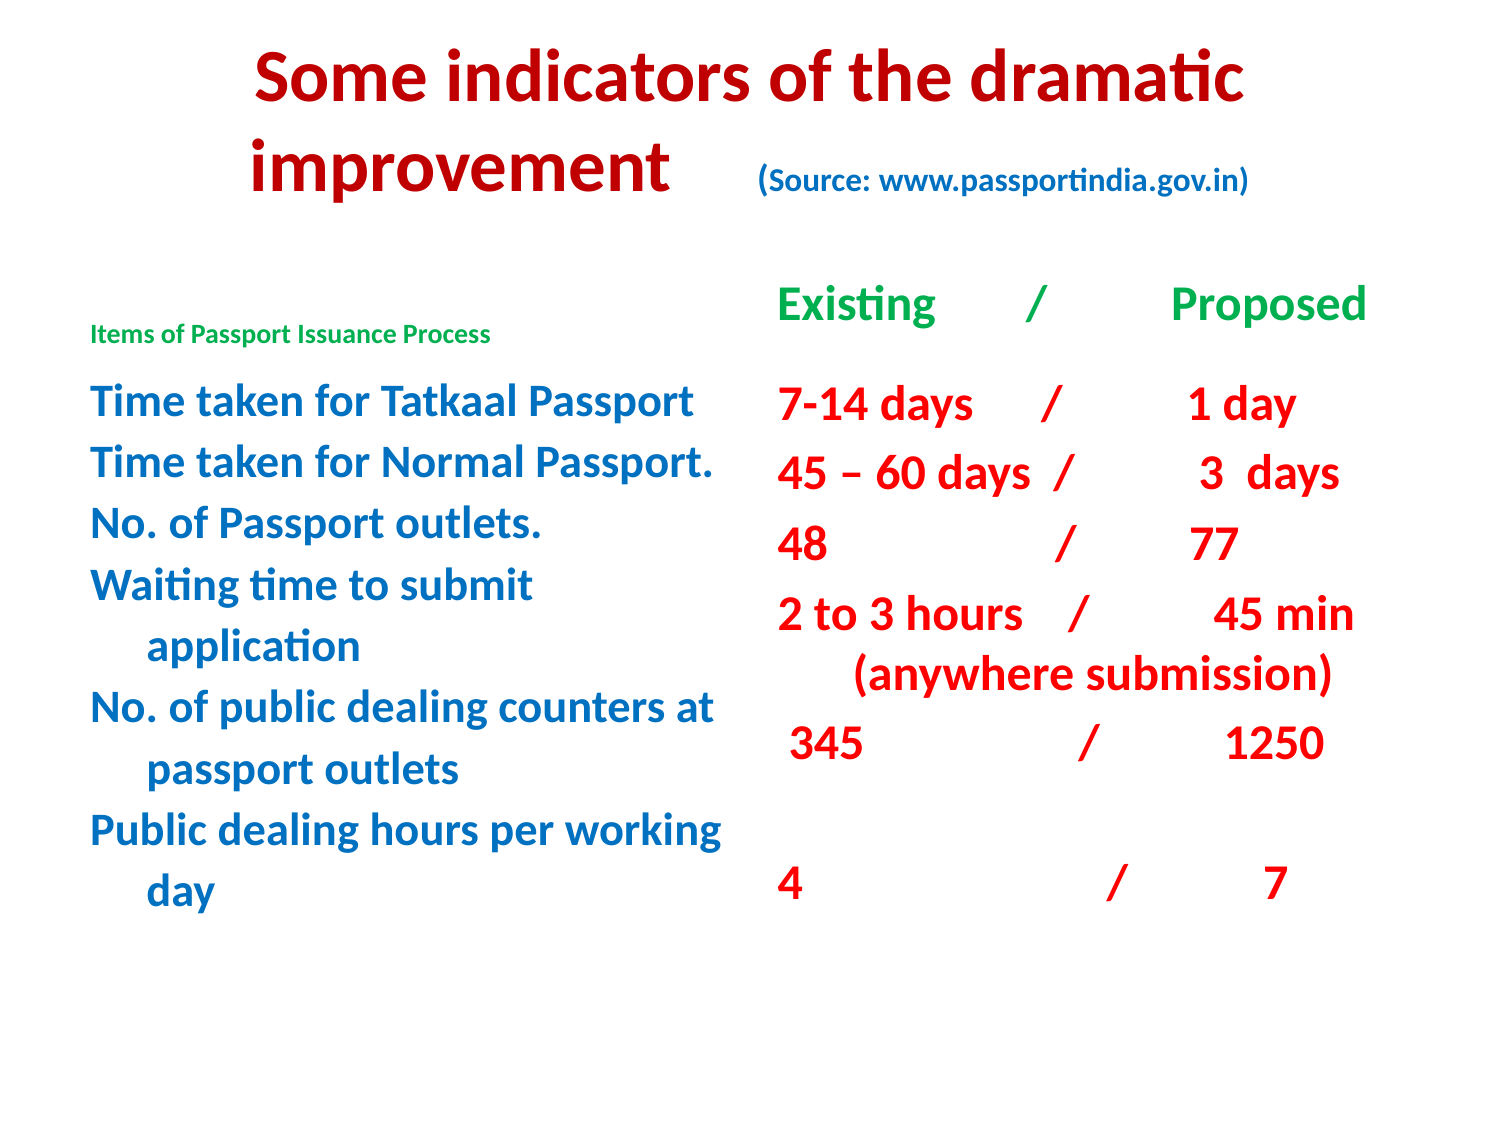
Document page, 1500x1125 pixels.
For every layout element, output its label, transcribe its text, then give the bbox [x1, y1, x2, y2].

list Existing / Proposed [761, 251, 1425, 338]
list 7-14 days / 1 day 45 – 60 days / 3 days / 77 2 to 3 hours / 45 min (anywhere submission) 345 / 1250 4 / 7 [762, 362, 1426, 1011]
list Items of Passport Issuance Process [75, 251, 738, 356]
title Some indicators of the dramatic improvement (Source: www.passportindia.gov.in) [75, 0, 1425, 233]
list Time taken for Tatkaal Passport Time taken for Normal Passport. No. of Passport outlets. Waiting time to submit application No. of public dealing counters at passport outlets Public dealing hours per working day [75, 356, 738, 1005]
